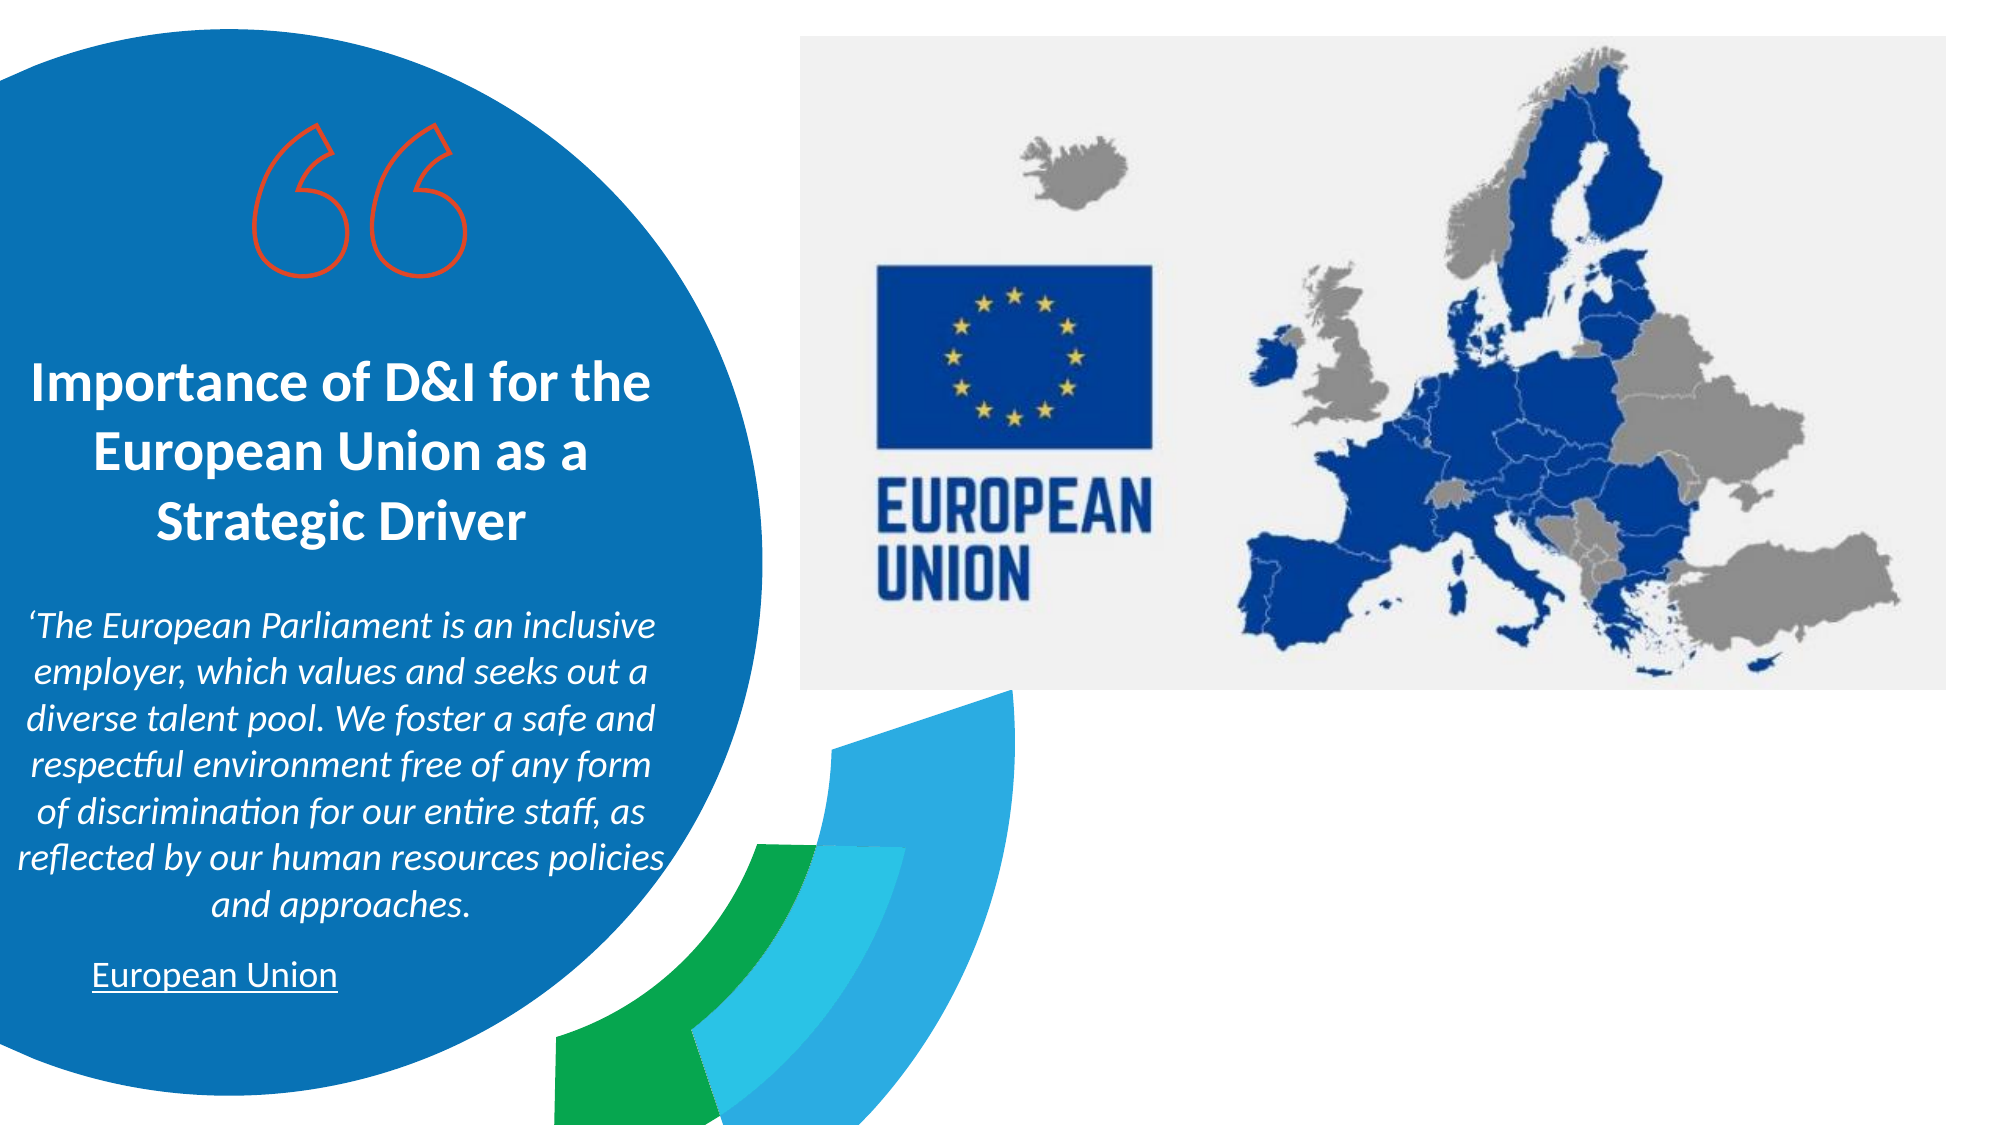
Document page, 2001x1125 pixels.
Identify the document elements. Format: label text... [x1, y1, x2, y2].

list Importance of D&I for the European Union as a Strategic Driver ‘The European Parliament is an inclusive employer, which values and seeks out a diverse talent pool. We foster a safe and respectful environment free of any form of discrimination for our entire staff, as reflected by our human resources policies and approaches. [0, 332, 684, 941]
picture [799, 36, 1946, 690]
list European Union [0, 953, 575, 1103]
